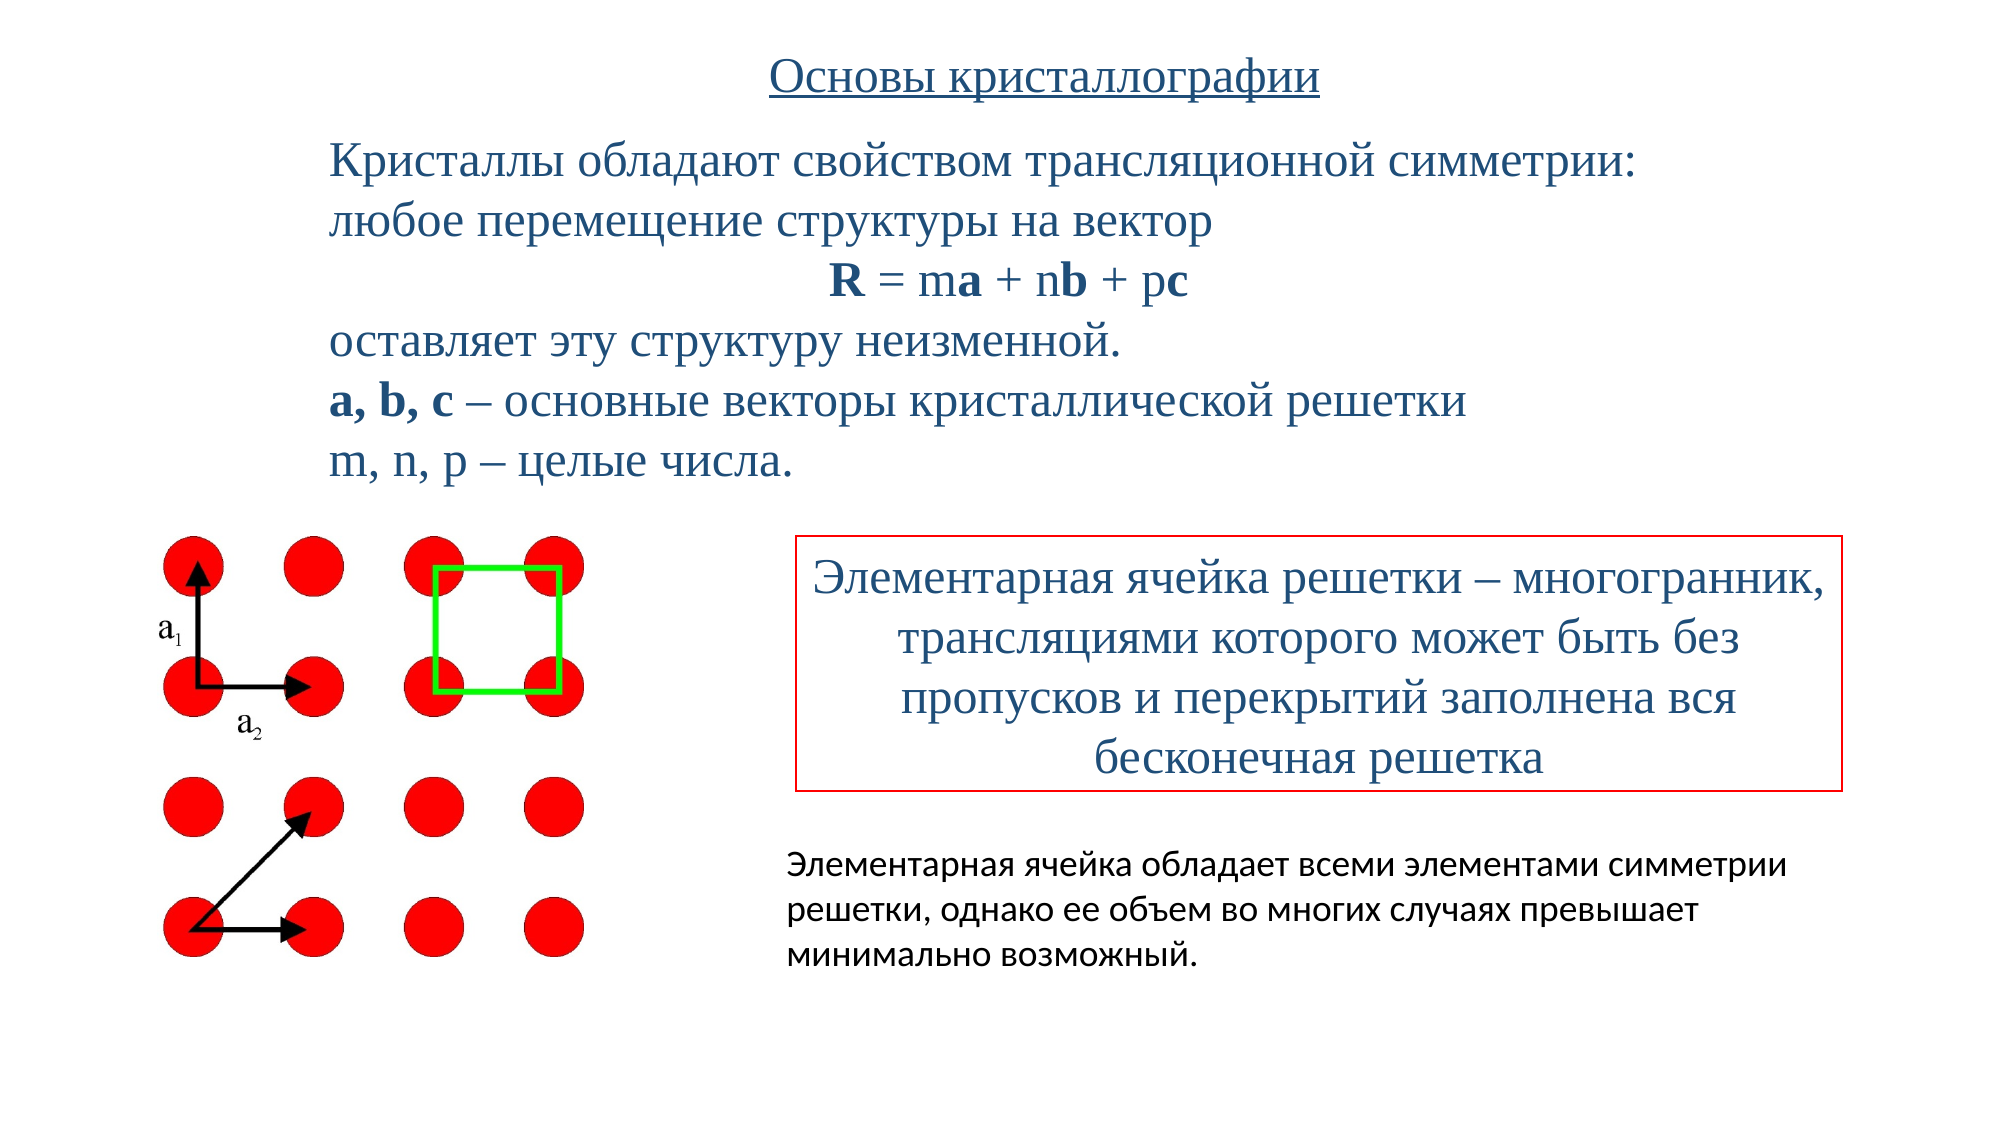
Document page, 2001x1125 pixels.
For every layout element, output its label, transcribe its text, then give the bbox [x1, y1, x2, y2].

text_box Элементарная ячейка решетки – многогранник, трансляциями которого может быть без пропусков и перекрытий заполнена вся бесконечная решетка [795, 536, 1843, 791]
text_box Элементарная ячейка обладает всеми элементами симметрии решетки, однако ее объем во многих случаях превышает минимально возможный. [771, 832, 1867, 982]
text_box Кристаллы обладают свойством трансляционной симметрии: любое перемещение структуры на вектор R = ma + nb + pc оставляет эту структуру неизменной. a, b, c – основные векторы кристаллической решетки m, n, p – целые числа. [314, 118, 1654, 494]
text_box Основы кристаллографии [753, 34, 1336, 110]
picture [157, 536, 584, 957]
